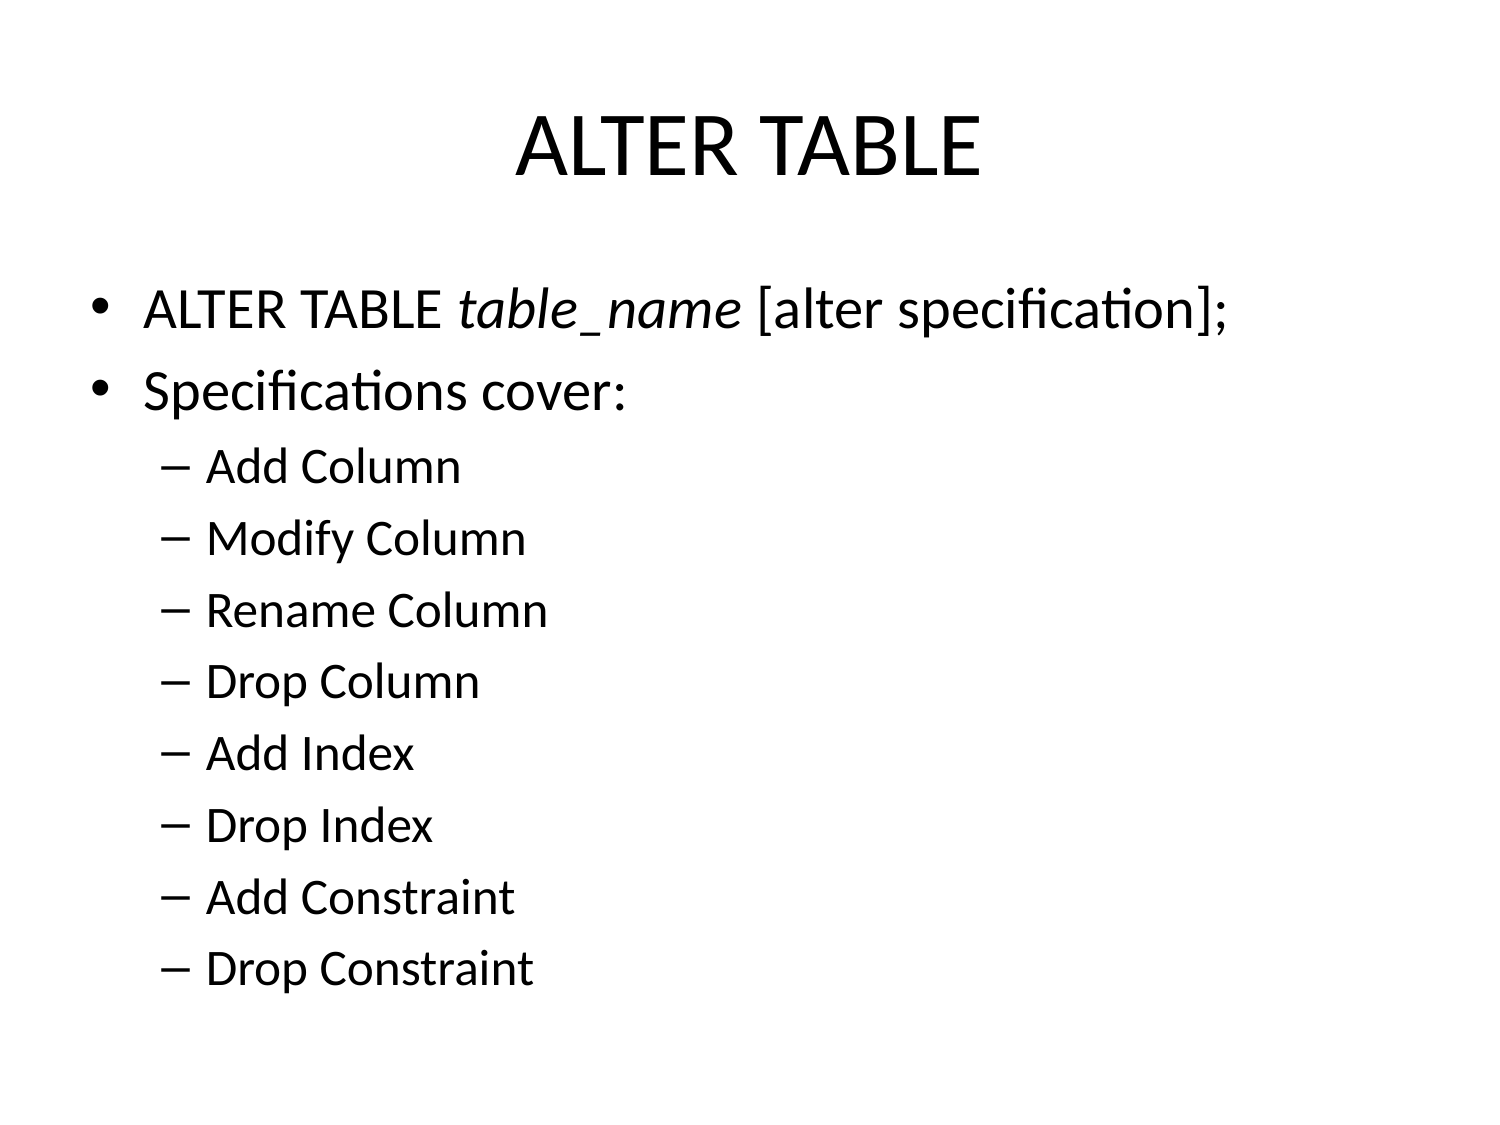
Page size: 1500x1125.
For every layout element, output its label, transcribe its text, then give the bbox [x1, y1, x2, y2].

title ALTER TABLE [75, 45, 1425, 233]
list ALTER TABLE table_name [alter specification]; Specifications cover: Add Column Modify Column Rename Column Drop Column Add Index Drop Index Add Constraint Drop Constraint [75, 262, 1425, 1005]
